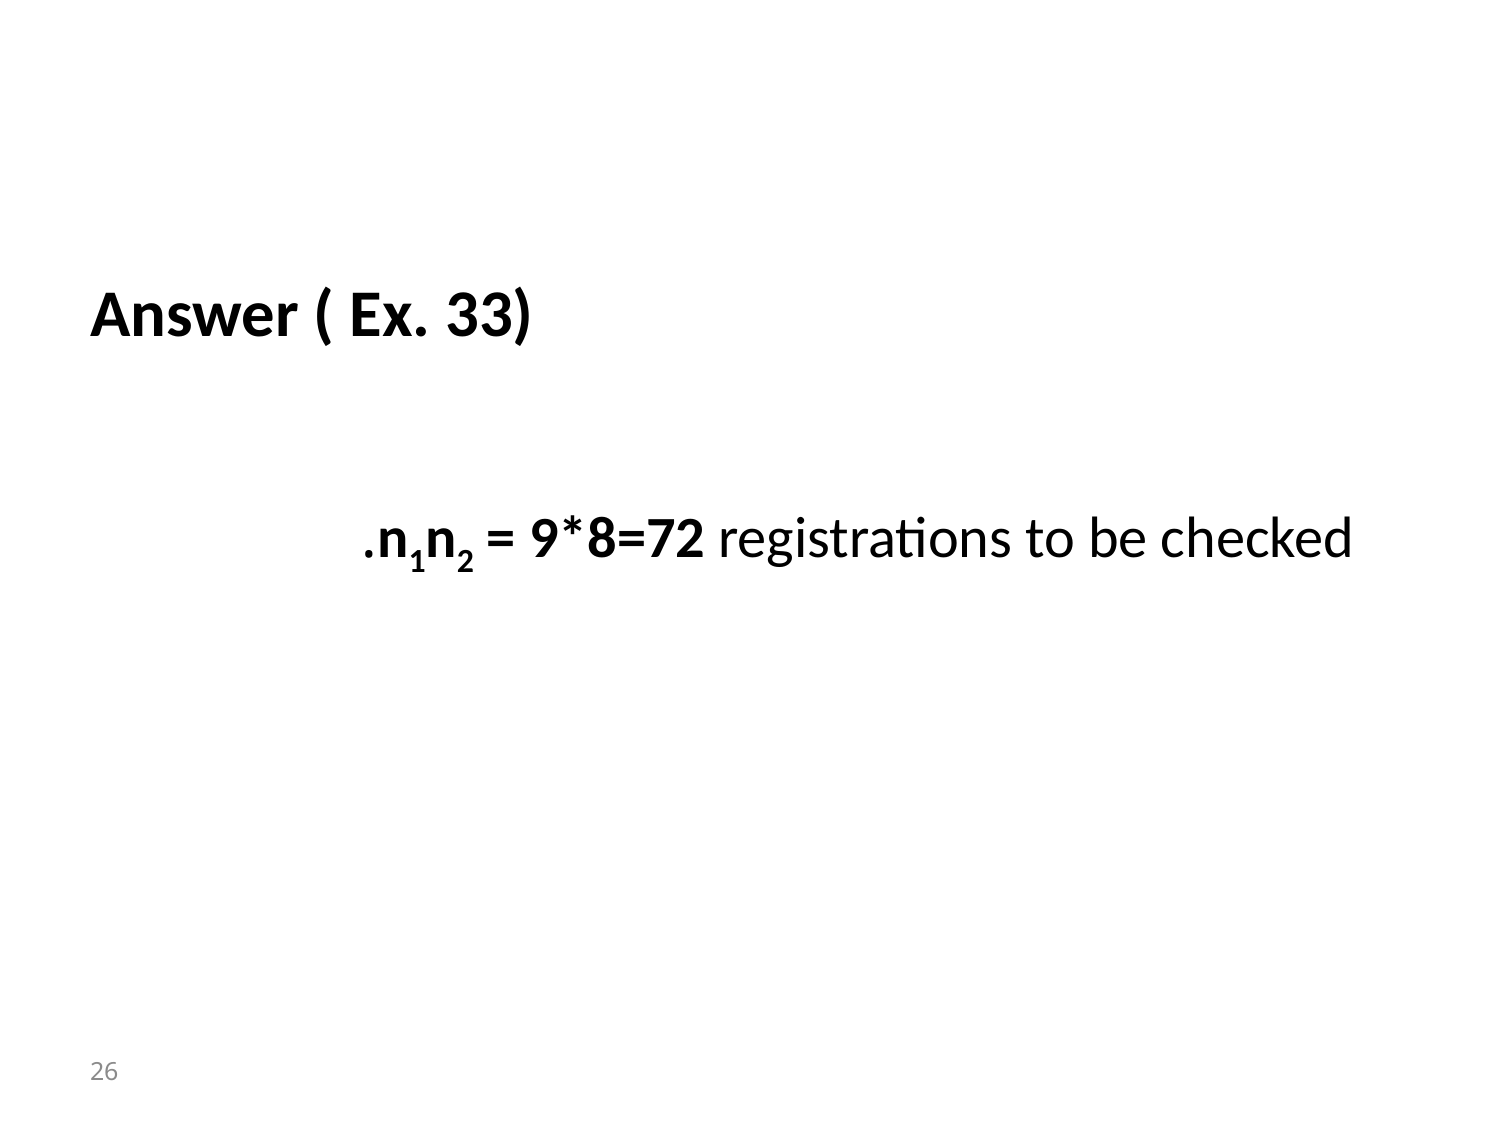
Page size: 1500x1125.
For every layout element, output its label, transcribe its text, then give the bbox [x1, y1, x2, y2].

list Answer ( Ex. 33) [75, 262, 1425, 1005]
slide_number 26 [75, 1042, 425, 1103]
text_box n1n2 = 9*8=72 registrations to be checked. [152, 492, 1369, 587]
